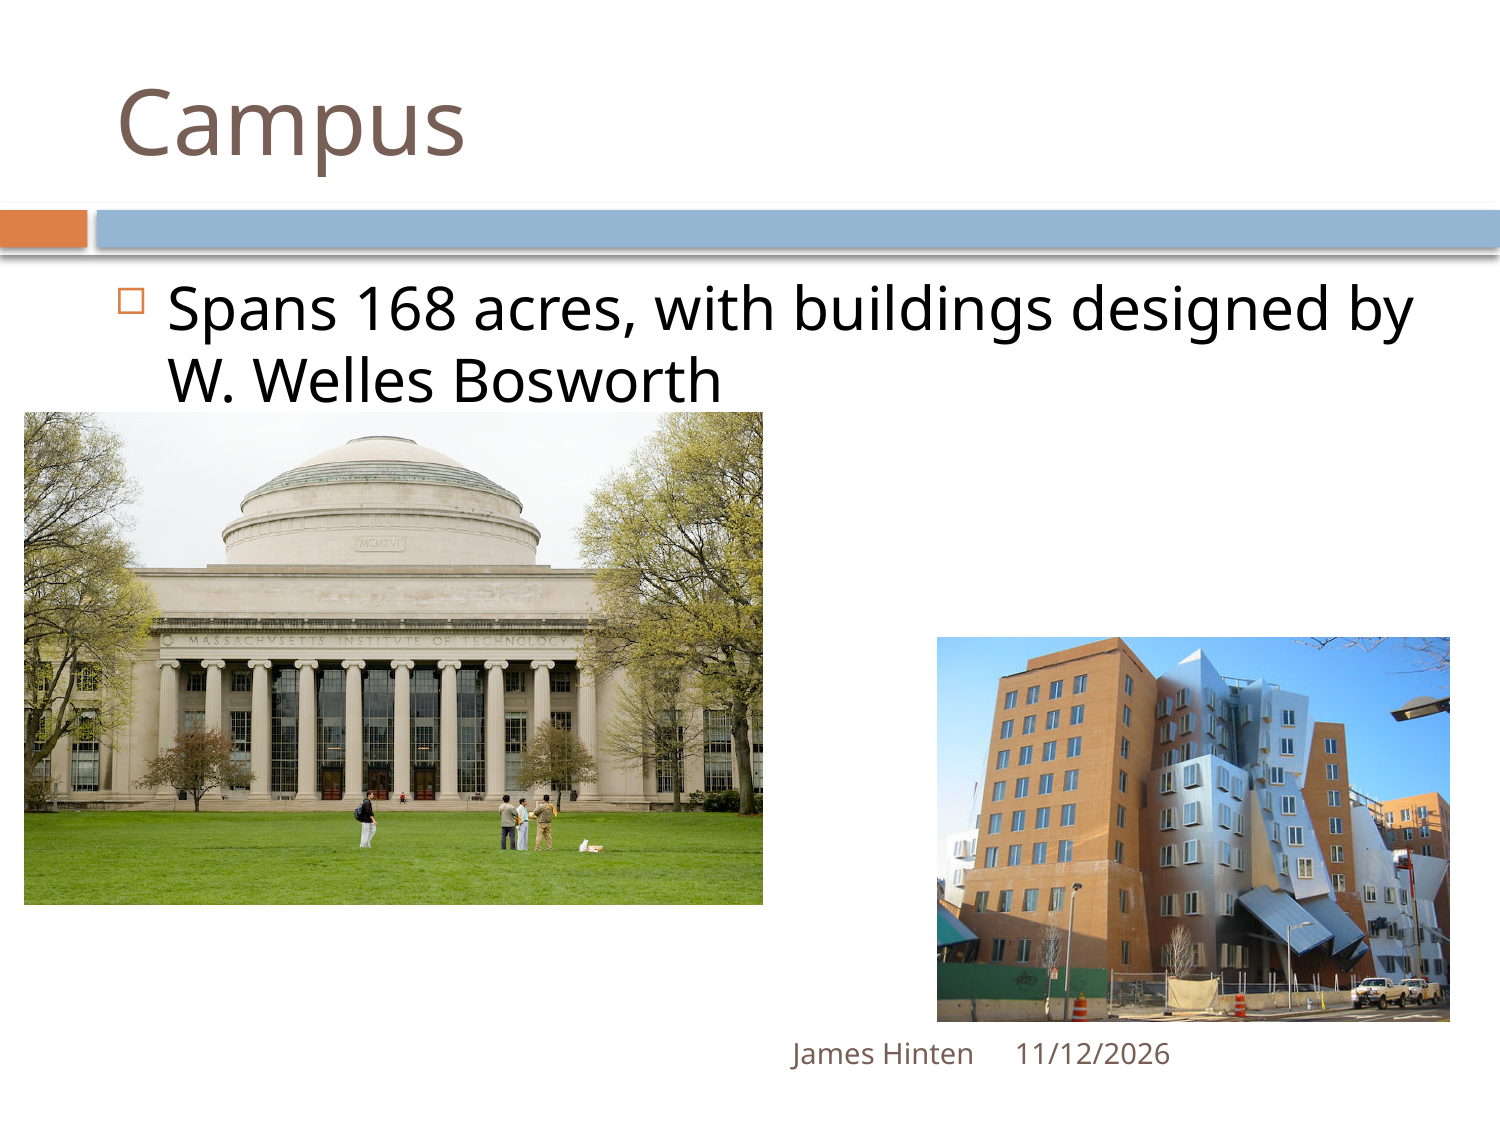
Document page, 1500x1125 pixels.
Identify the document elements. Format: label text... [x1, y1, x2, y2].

footer James Hinten [99, 1024, 990, 1085]
list Spans 168 acres, with buildings designed by W. Welles Bosworth [100, 262, 1438, 1000]
title Campus [100, 37, 1438, 200]
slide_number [999, 1032, 1438, 1085]
picture [24, 412, 763, 905]
picture [937, 637, 1451, 1023]
